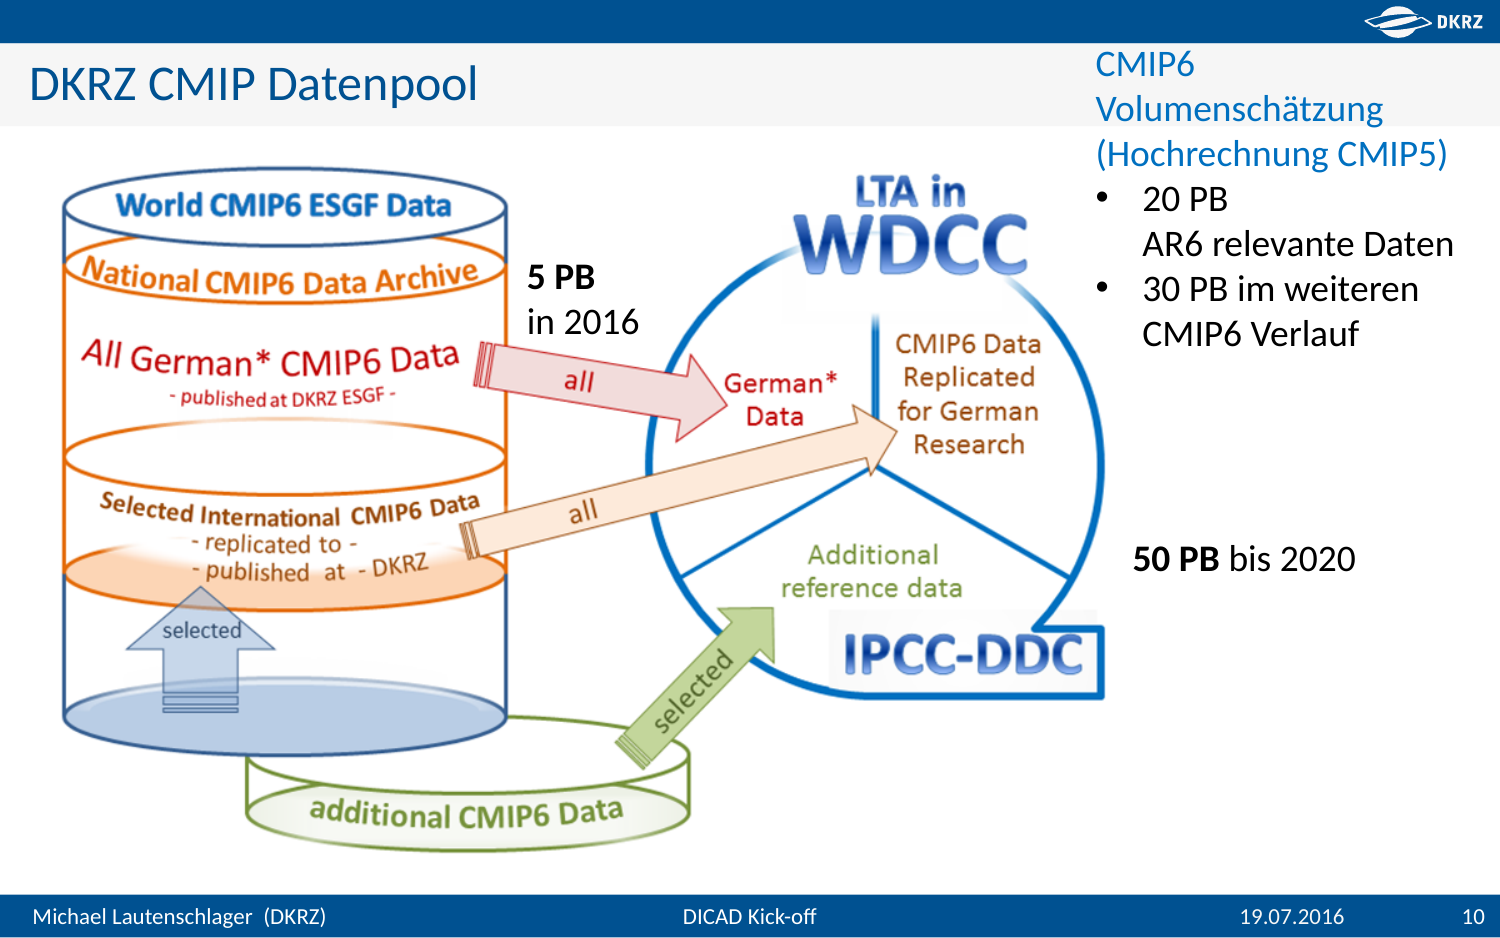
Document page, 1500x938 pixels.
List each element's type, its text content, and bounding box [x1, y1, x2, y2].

picture [40, 140, 1140, 871]
text_box CMIP6 Volumenschätzung (Hochrechnung CMIP5) 20 PB AR6 relevante Daten 30 PB im weiteren CMIP6 Verlauf [1080, 31, 1495, 362]
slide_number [1187, 893, 1360, 938]
title DKRZ CMIP Datenpool [1495, 43, 1500, 127]
title DKRZ CMIP Datenpool [0, 43, 1080, 127]
slide_number 10 [1376, 893, 1500, 938]
text_box 50 PB bis 2020 [1146, 526, 1371, 586]
footer DICAD Kick-off [324, 893, 1176, 938]
